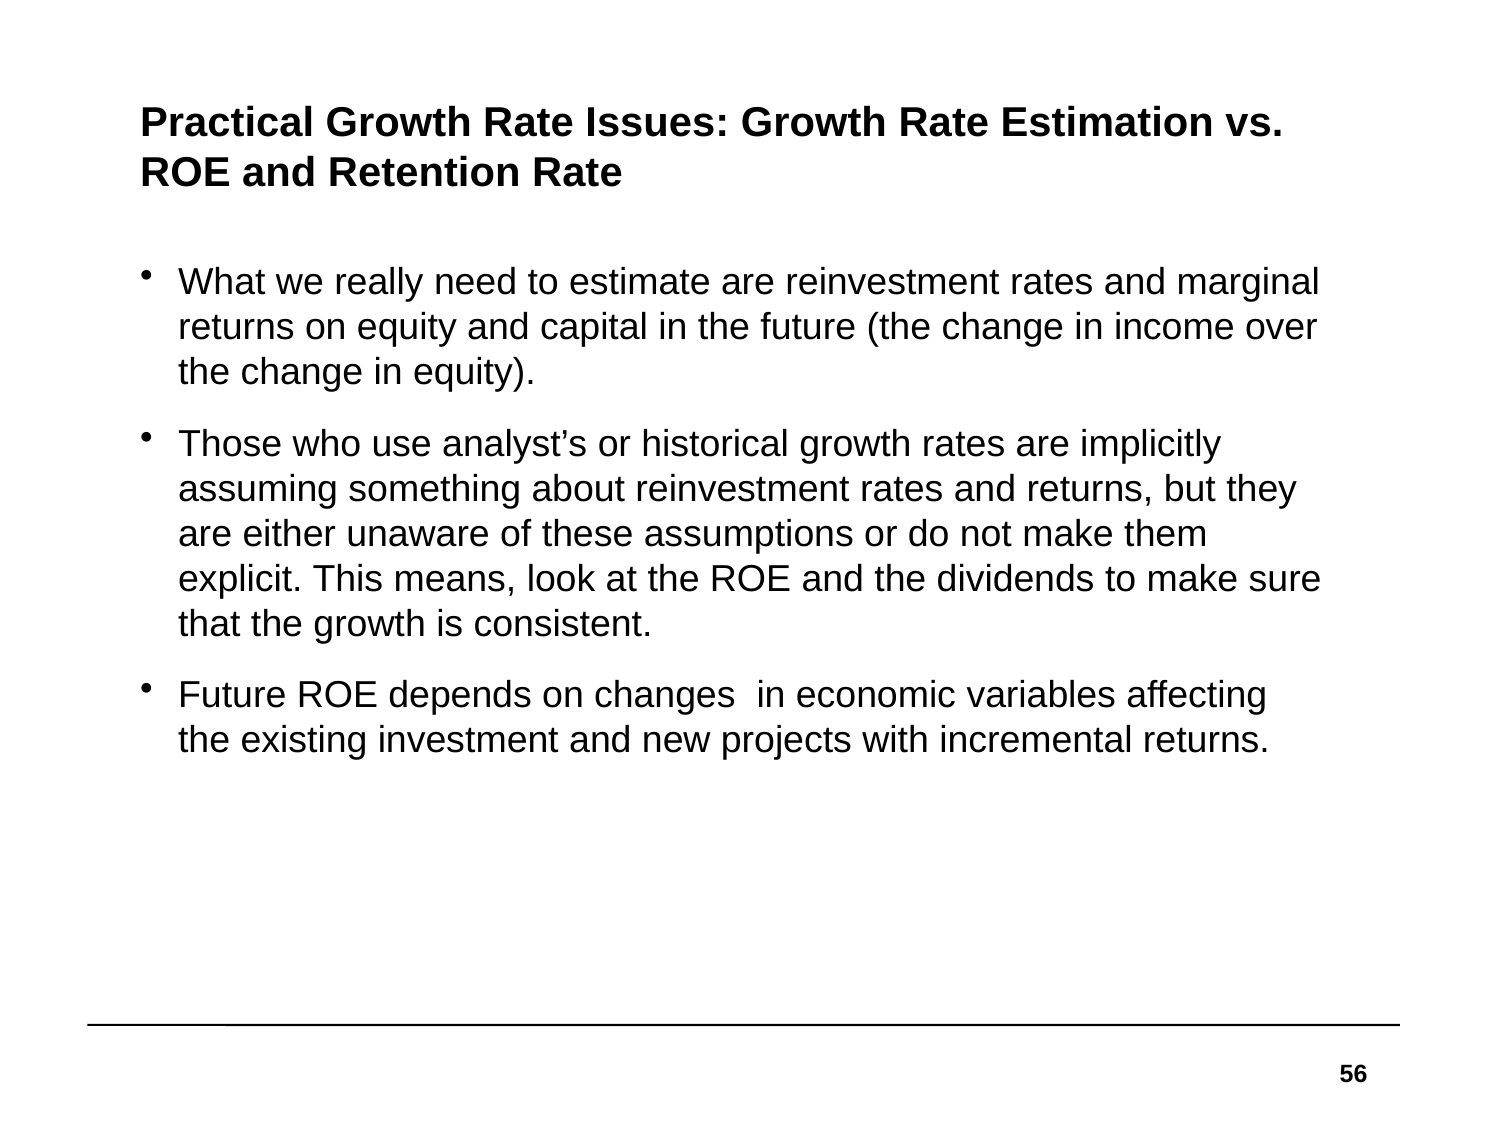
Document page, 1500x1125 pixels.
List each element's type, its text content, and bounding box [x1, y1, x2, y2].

title Practical Growth Rate Issues: Growth Rate Estimation vs. ROE and Retention Rate [125, 87, 1375, 225]
list What we really need to estimate are reinvestment rates and marginal returns on equity and capital in the future (the change in income over the change in equity). Those who use analyst’s or historical growth rates are implicitly assuming something about reinvestment rates and returns, but they are either unaware of these assumptions or do not make them explicit. This means, look at the ROE and the dividends to make sure that the growth is consistent. Future ROE depends on changes in economic variables affecting the existing investment and new projects with incremental returns. [125, 249, 1338, 1000]
